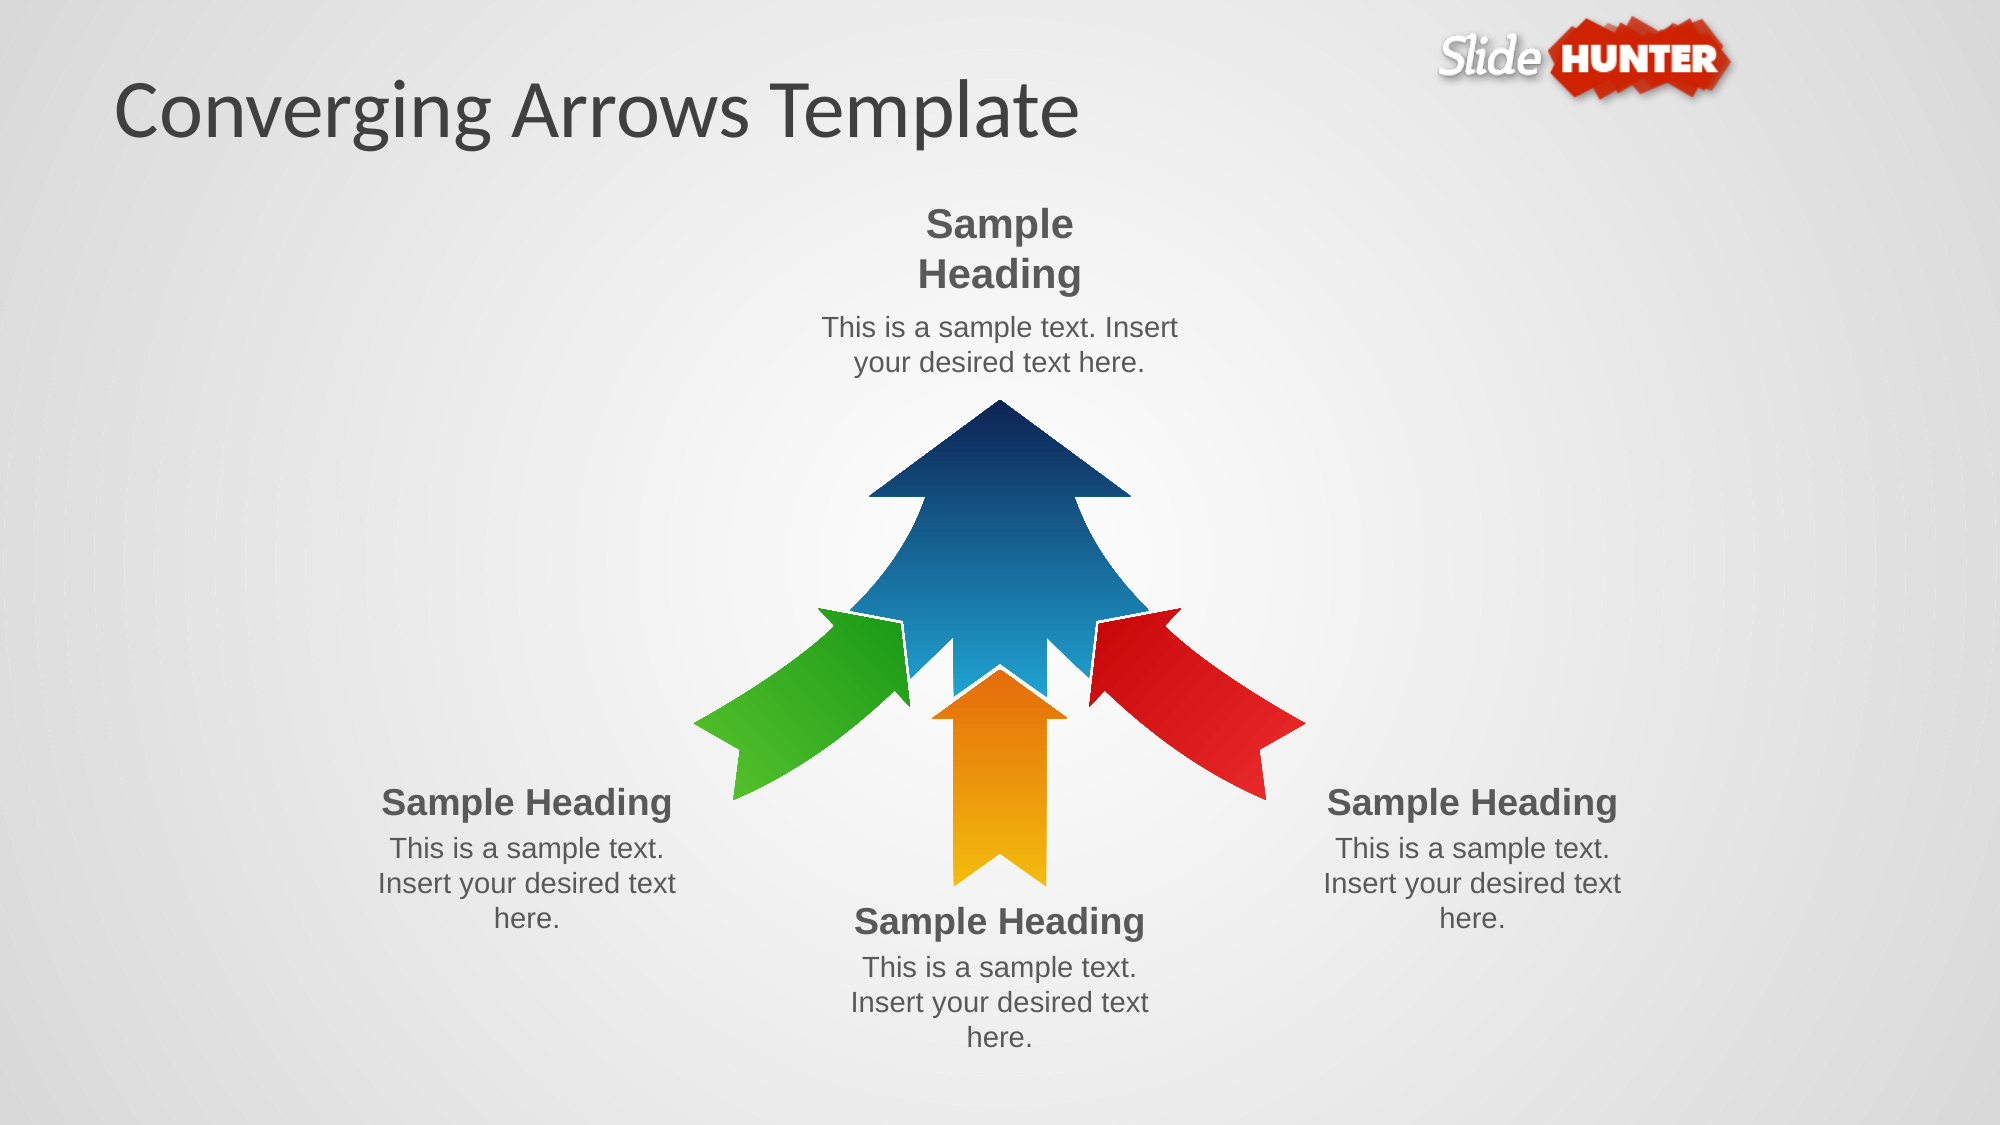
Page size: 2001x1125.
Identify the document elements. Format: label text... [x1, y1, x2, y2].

title Converging Arrows Template [99, 45, 1900, 163]
text_box [1087, 606, 1308, 802]
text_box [1303, 774, 1642, 955]
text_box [358, 774, 697, 955]
text_box [930, 667, 1070, 889]
text_box This is a sample text. Insert your desired text here. [787, 299, 1213, 388]
text_box Sample Heading [831, 192, 1169, 299]
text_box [830, 893, 1169, 1074]
picture [1437, 15, 1732, 102]
text_box [848, 398, 1152, 700]
text_box [691, 606, 912, 802]
